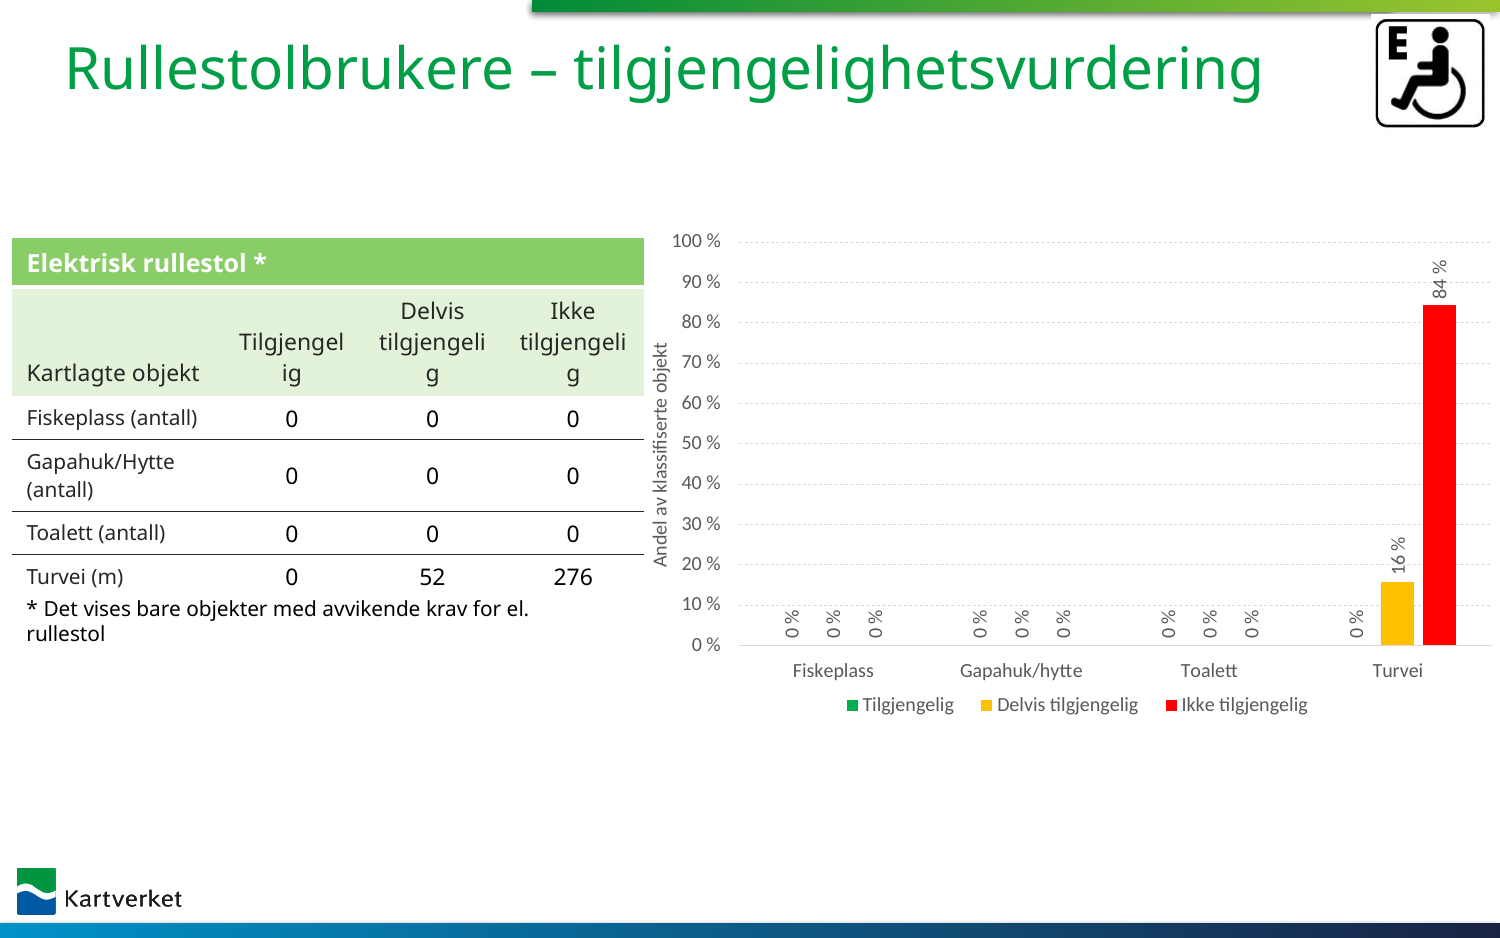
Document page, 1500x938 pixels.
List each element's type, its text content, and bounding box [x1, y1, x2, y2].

table_cell 0 [503, 512, 638, 554]
text_box * Det vises bare objekter med avvikende krav for el. rullestol [11, 588, 597, 653]
table_cell Delvis tilgjengelig [362, 289, 503, 396]
table_cell Tilgjengelig [222, 289, 362, 396]
table_cell 0 [222, 396, 362, 439]
table_cell 0 [503, 440, 638, 511]
table_cell 0 [222, 440, 362, 511]
table_cell Toalett (antall) [12, 512, 222, 554]
table_cell Gapahuk/Hytte (antall) [12, 440, 222, 511]
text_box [1371, 13, 1491, 133]
table_cell Ikke tilgjengelig [503, 289, 638, 396]
table_cell 0 [503, 396, 638, 439]
picture [643, 218, 1500, 728]
table_cell Turvei (m) [12, 555, 222, 588]
table_cell Kartlagte objekt [12, 289, 222, 396]
table_cell 52 [362, 555, 503, 588]
table_cell Fiskeplass (antall) [12, 396, 222, 439]
table_cell 0 [222, 555, 362, 588]
table_cell 276 [503, 555, 638, 598]
table_cell 0 [362, 440, 503, 511]
table_cell 0 [222, 512, 362, 554]
table_header Elektrisk rullestol * [12, 238, 638, 285]
text_box Rullestolbrukere – tilgjengelighetsvurdering [49, 12, 1372, 109]
table_cell 0 [362, 396, 503, 439]
table_cell 0 [362, 512, 503, 554]
